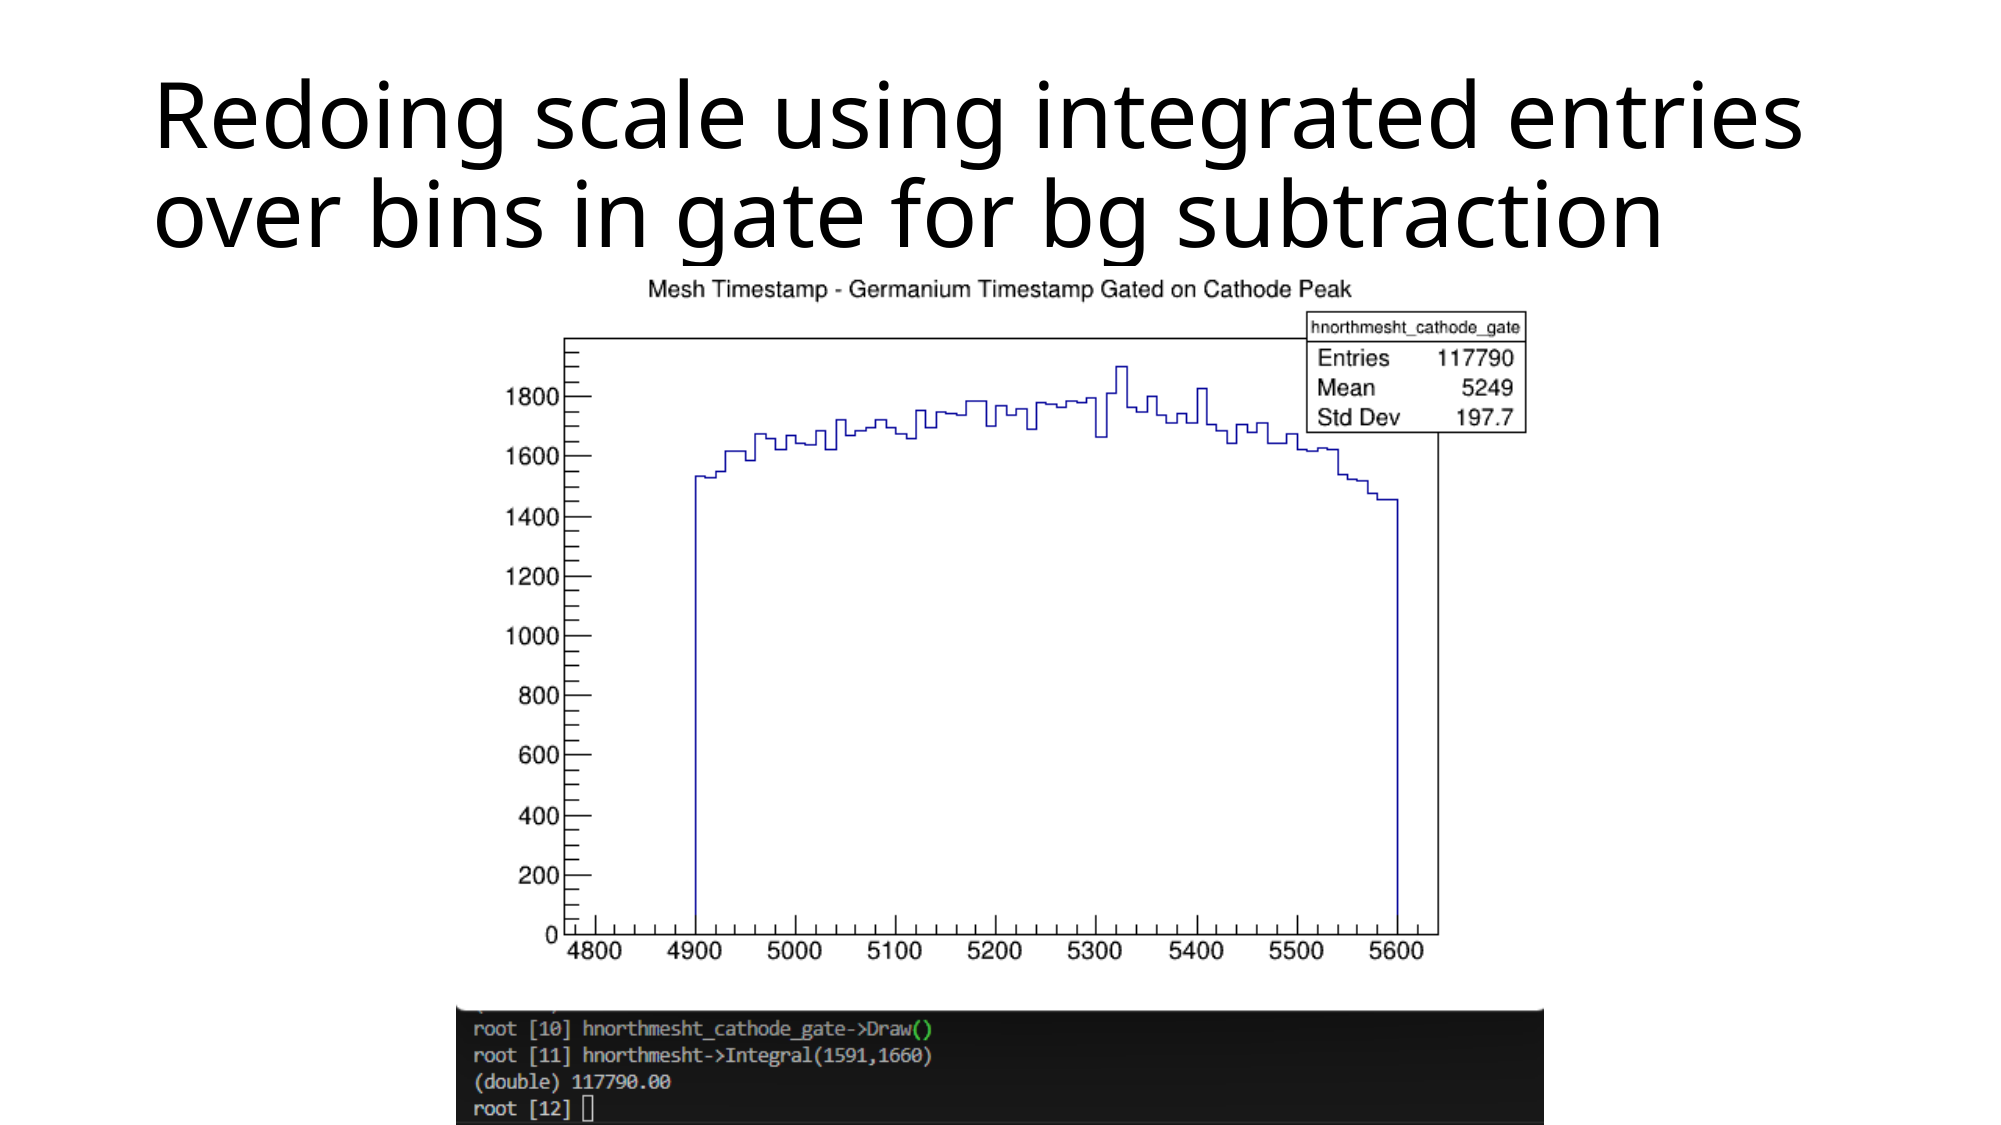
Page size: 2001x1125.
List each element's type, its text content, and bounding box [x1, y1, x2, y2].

picture [455, 266, 1545, 1125]
title Redoing scale using integrated entries over bins in gate for bg subtraction [137, 59, 1863, 278]
